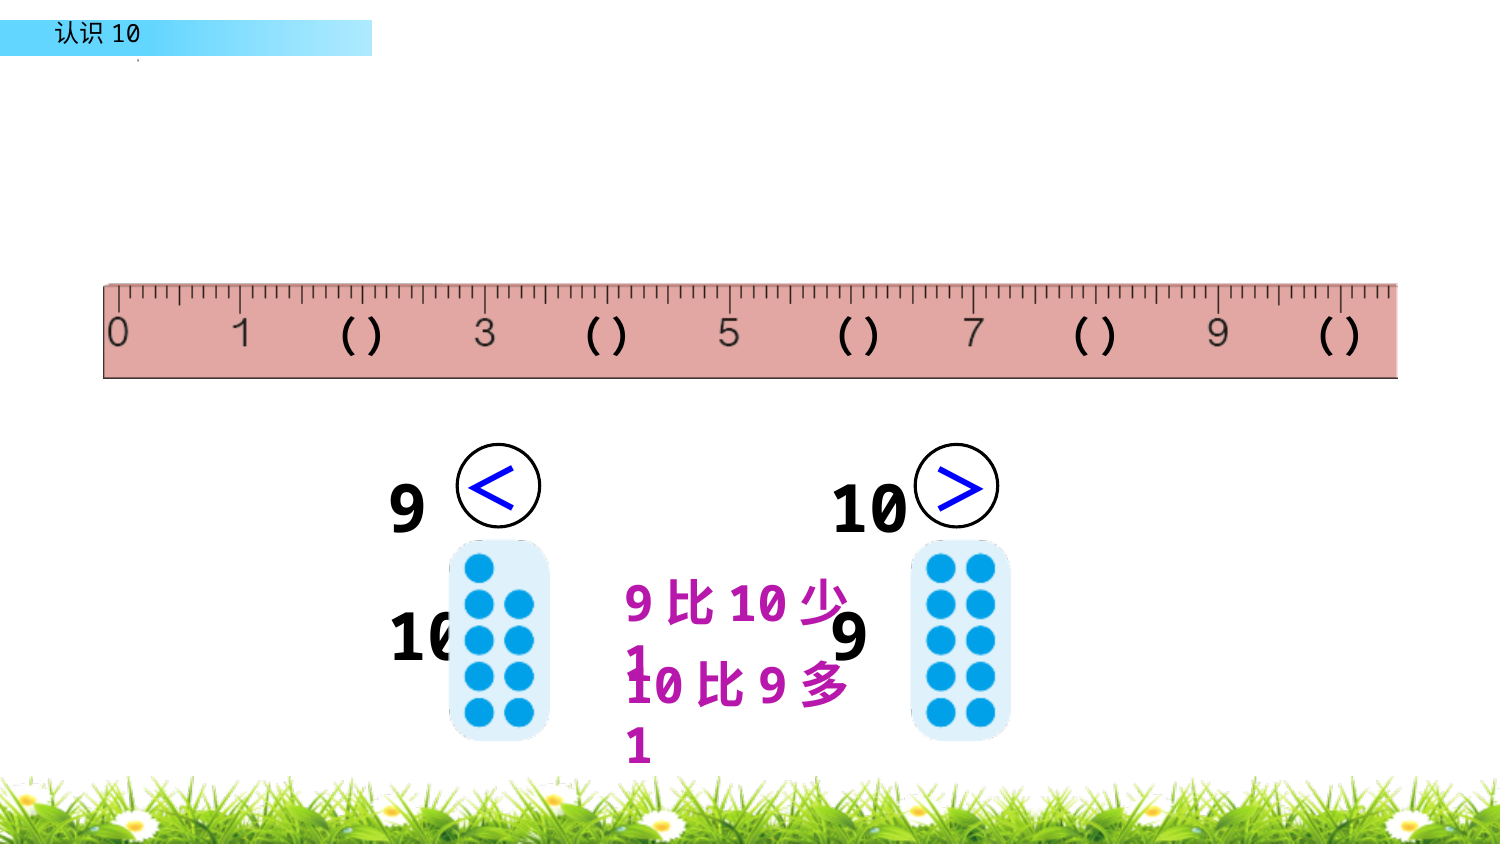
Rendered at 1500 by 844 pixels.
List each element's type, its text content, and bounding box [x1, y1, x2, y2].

text_box 10比9多1 [608, 646, 881, 781]
text_box 9比10少1 [608, 563, 881, 646]
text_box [372, 409, 1081, 555]
picture [909, 539, 1011, 741]
picture [448, 539, 551, 741]
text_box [1269, 303, 1410, 370]
picture [103, 282, 1398, 379]
picture [0, 776, 1500, 844]
